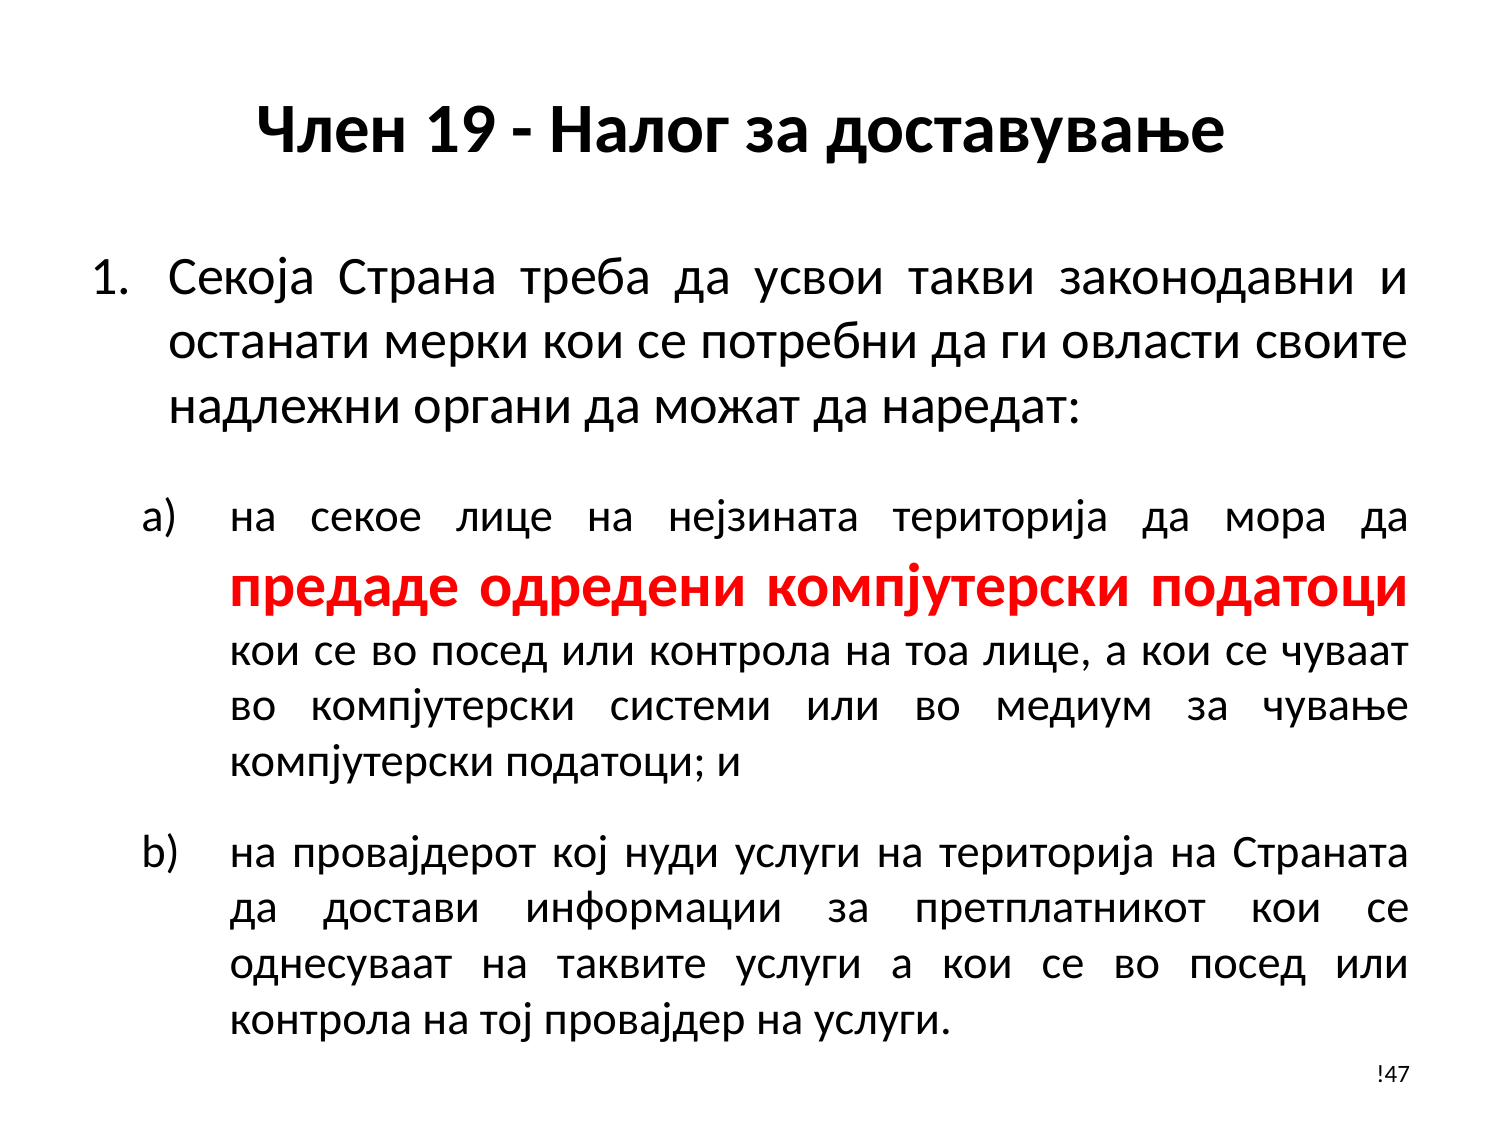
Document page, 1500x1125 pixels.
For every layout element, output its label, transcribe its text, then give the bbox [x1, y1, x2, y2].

slide_number !47 [1074, 1042, 1425, 1103]
list Секоја Страна треба да усвои такви законодавни и останати мерки кои се потребни да ги овласти своите надлежни органи да можат да наредат: на секое лице на нејзината територија да мора да предаде одредени компјутерски податоци кои се во посед или контрола на тоа лице, а кои се чуваат во компјутерски системи или во медиум за чување компјутерски податоци; и на провајдерот кој нуди услуги на територија на Страната да достави информации за претплатникот кои се однесуваат на таквите услуги а кои се во посед или контрола на тој провајдер на услуги. [74, 232, 1426, 1053]
title Член 19 - Налог за доставување [74, 44, 1426, 204]
